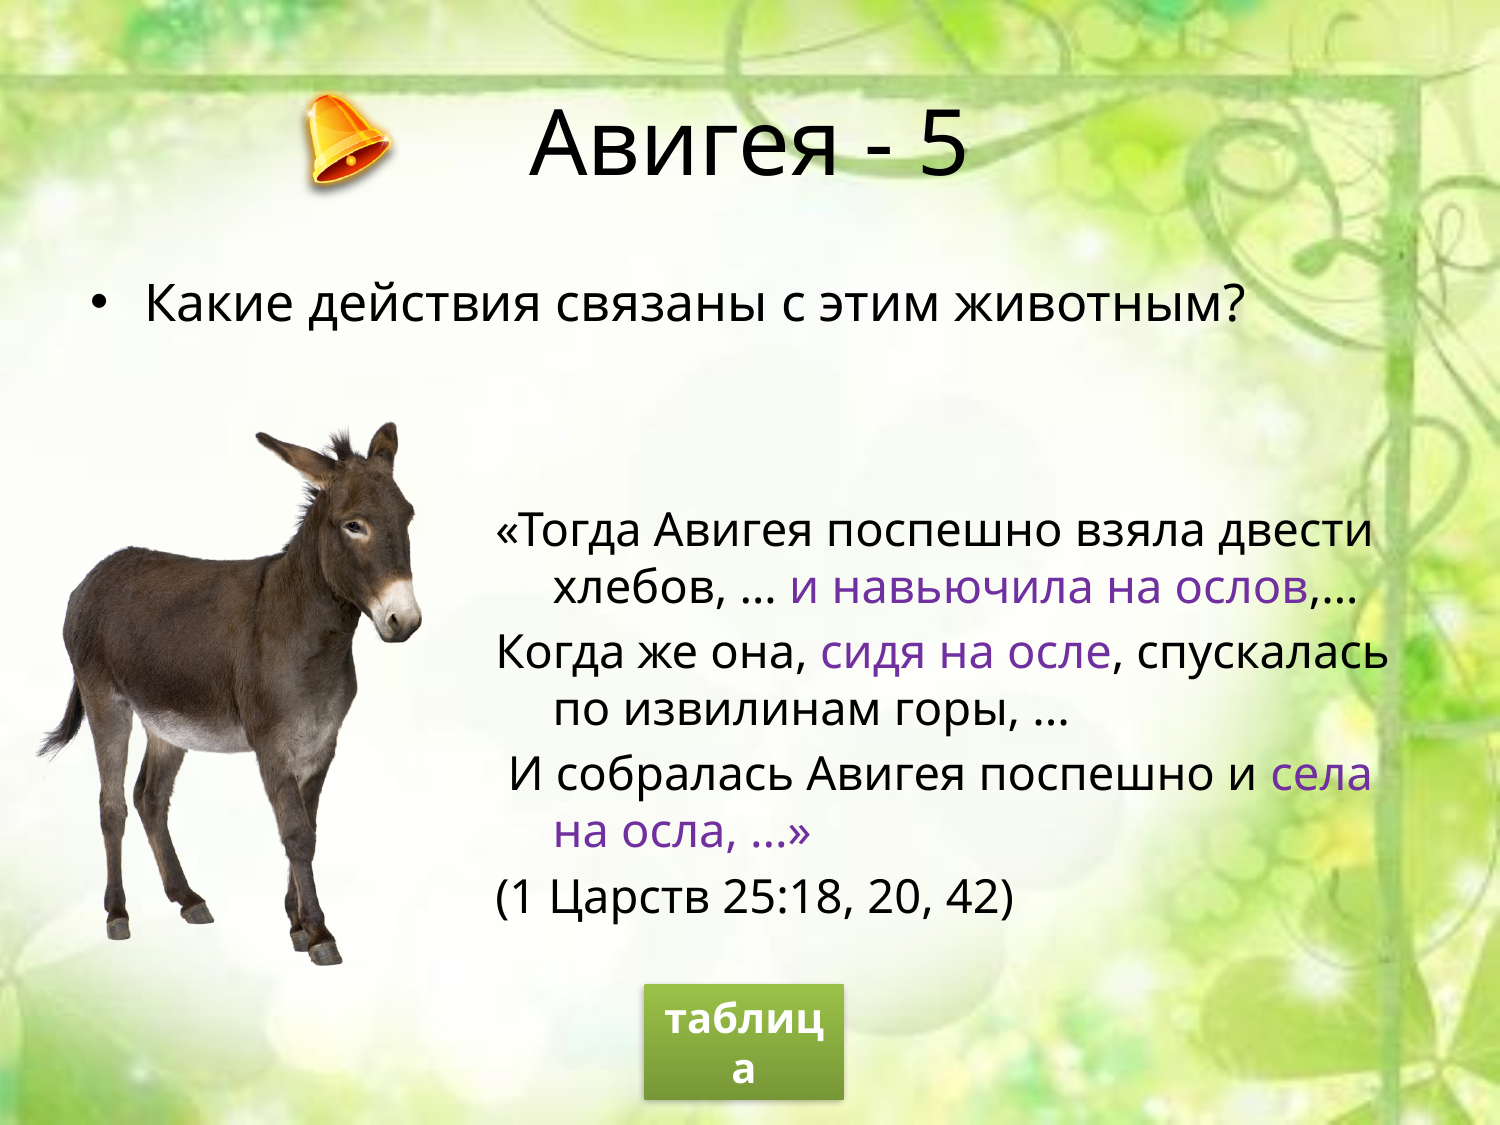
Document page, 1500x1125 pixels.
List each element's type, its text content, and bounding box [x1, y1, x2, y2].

text_box таблица [644, 984, 844, 1100]
picture [0, 0, 1500, 1125]
title Авигея - 5 [75, 45, 1425, 233]
list Какие действия связаны с этим животным? [75, 262, 1289, 399]
list «Тогда Авигея поспешно взяла двести хлебов, … и навьючила на ослов,… Когда же она, сидя на осле, спускалась по извилинам горы, ... И собралась Авигея поспешно и села на осла, ...» (1 Царств 25:18, 20, 42) [480, 492, 1430, 938]
